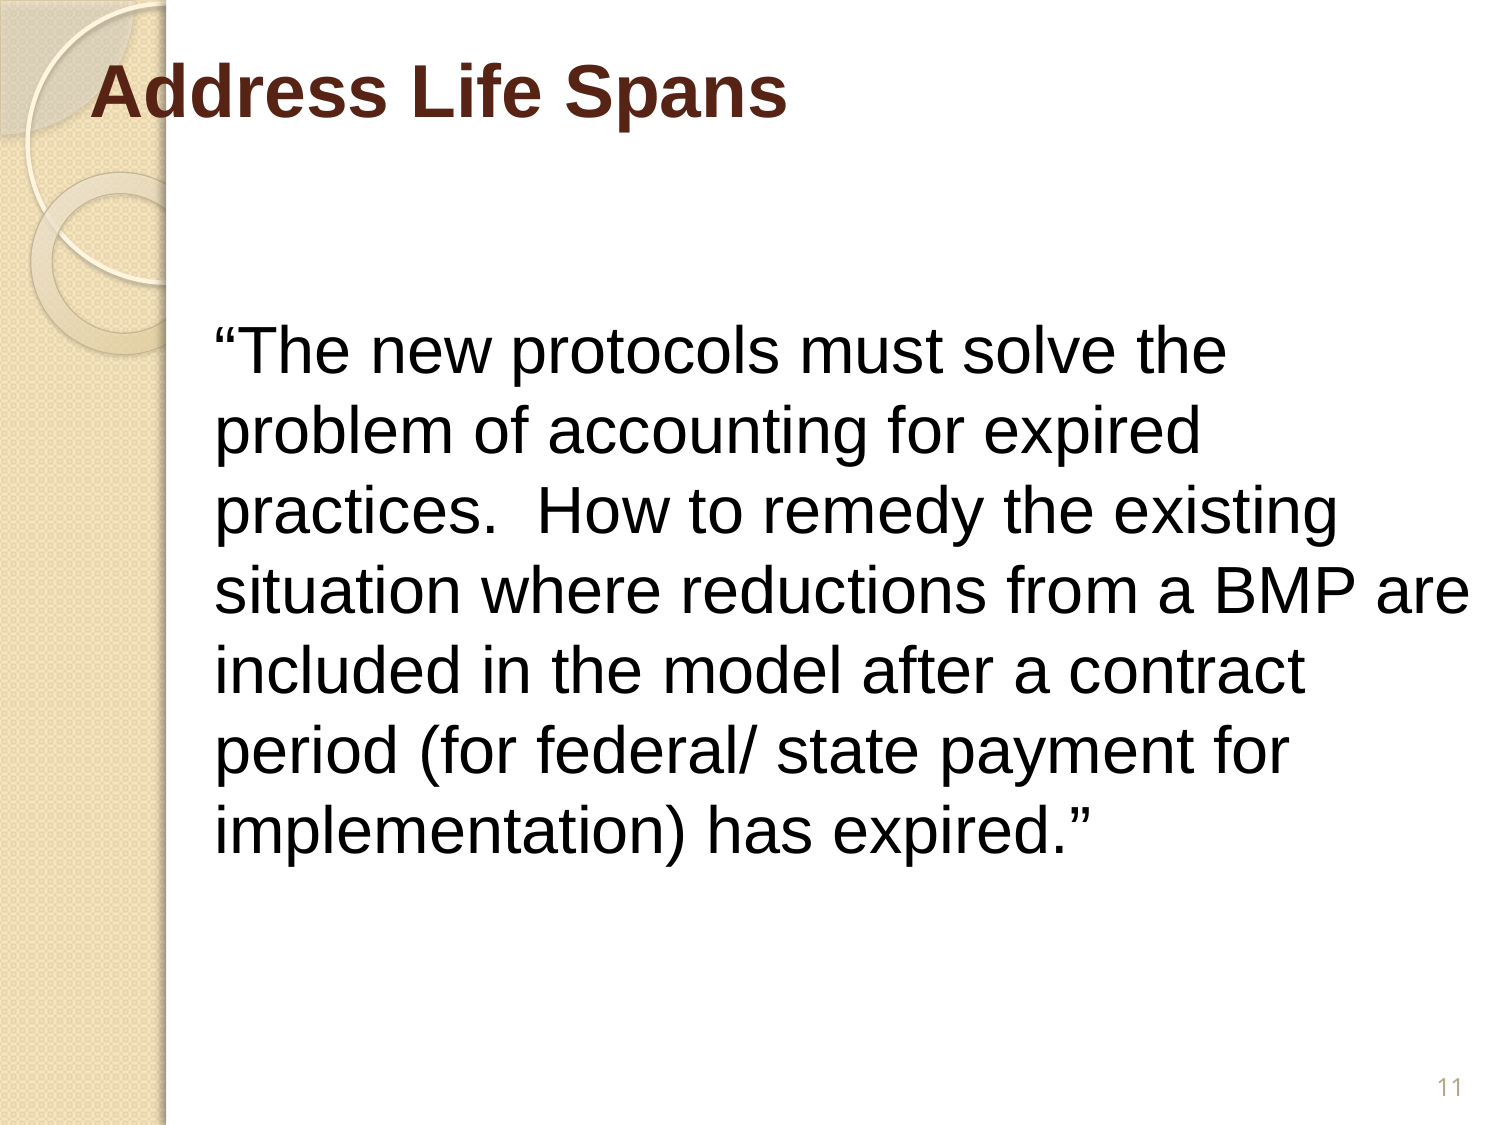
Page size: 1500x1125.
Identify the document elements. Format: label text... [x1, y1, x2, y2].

text_box “The new protocols must solve the problem of accounting for expired practices. How to remedy the existing situation where reductions from a BMP are included in the model after a contract period (for federal/ state payment for implementation) has expired.” [200, 299, 1500, 875]
title Address Life Spans [75, 0, 1425, 175]
slide_number 11 [1413, 1034, 1488, 1113]
